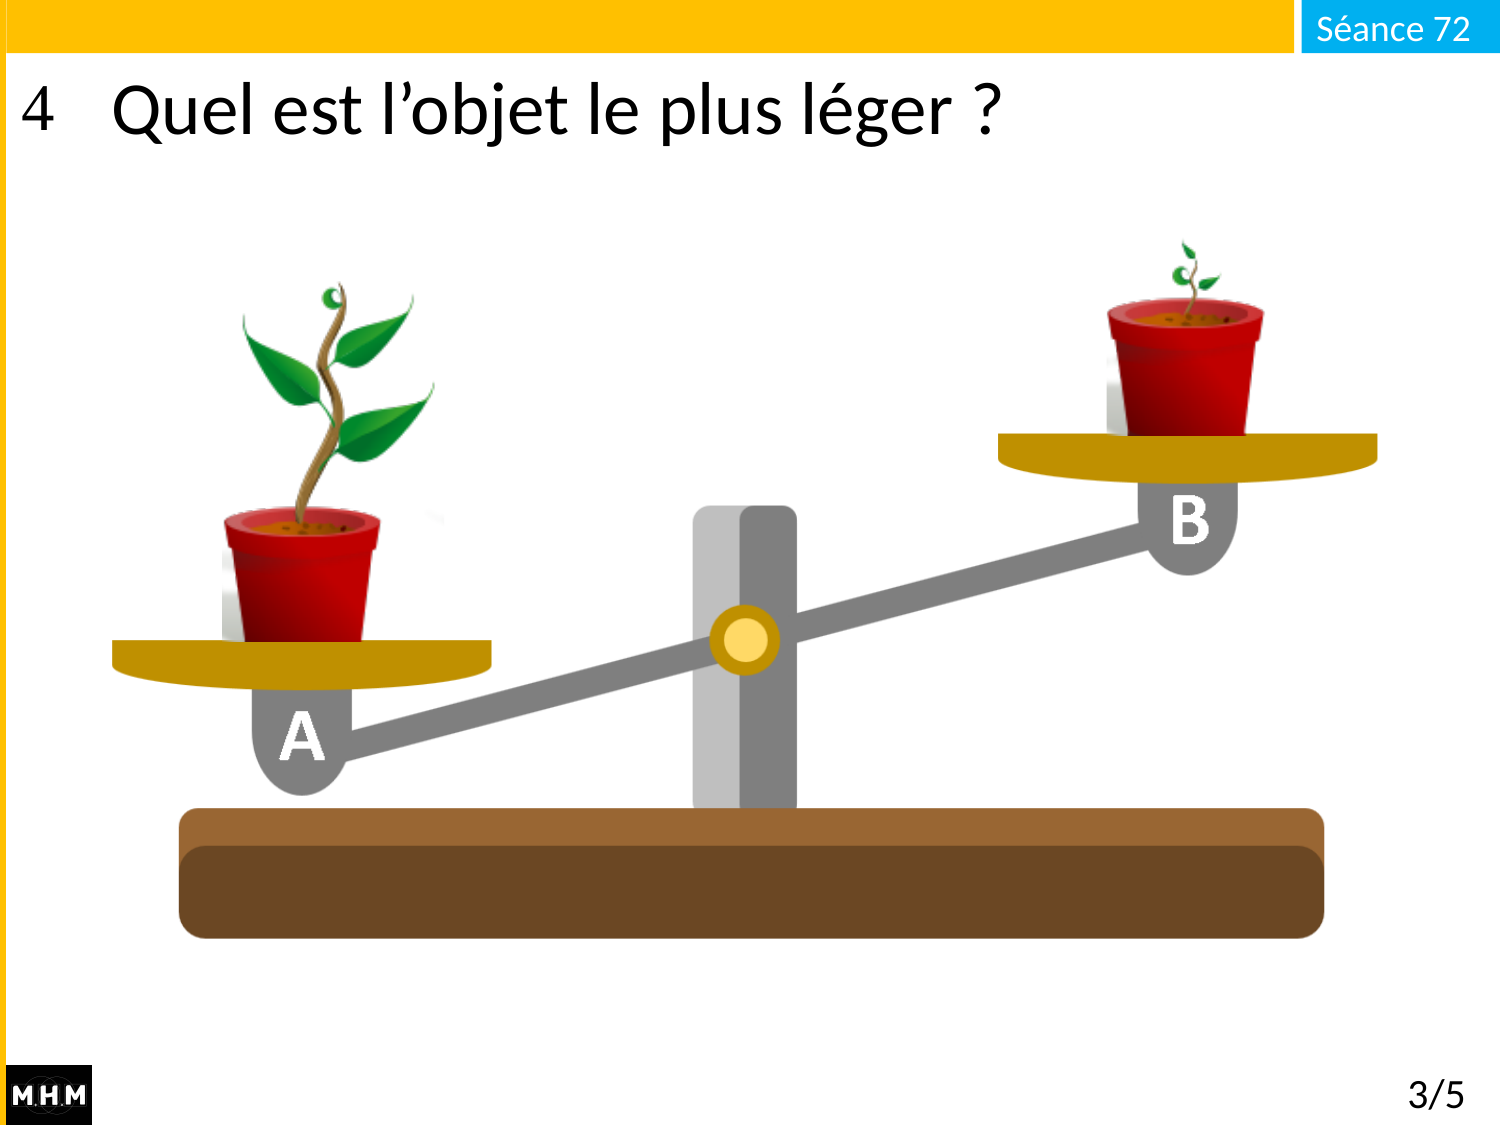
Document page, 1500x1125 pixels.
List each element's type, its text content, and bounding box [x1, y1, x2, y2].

picture [6, 1065, 92, 1125]
picture [109, 233, 1391, 947]
list 3/5 [1373, 1064, 1500, 1125]
title Quel est l’objet le plus léger ? [96, 60, 1391, 160]
